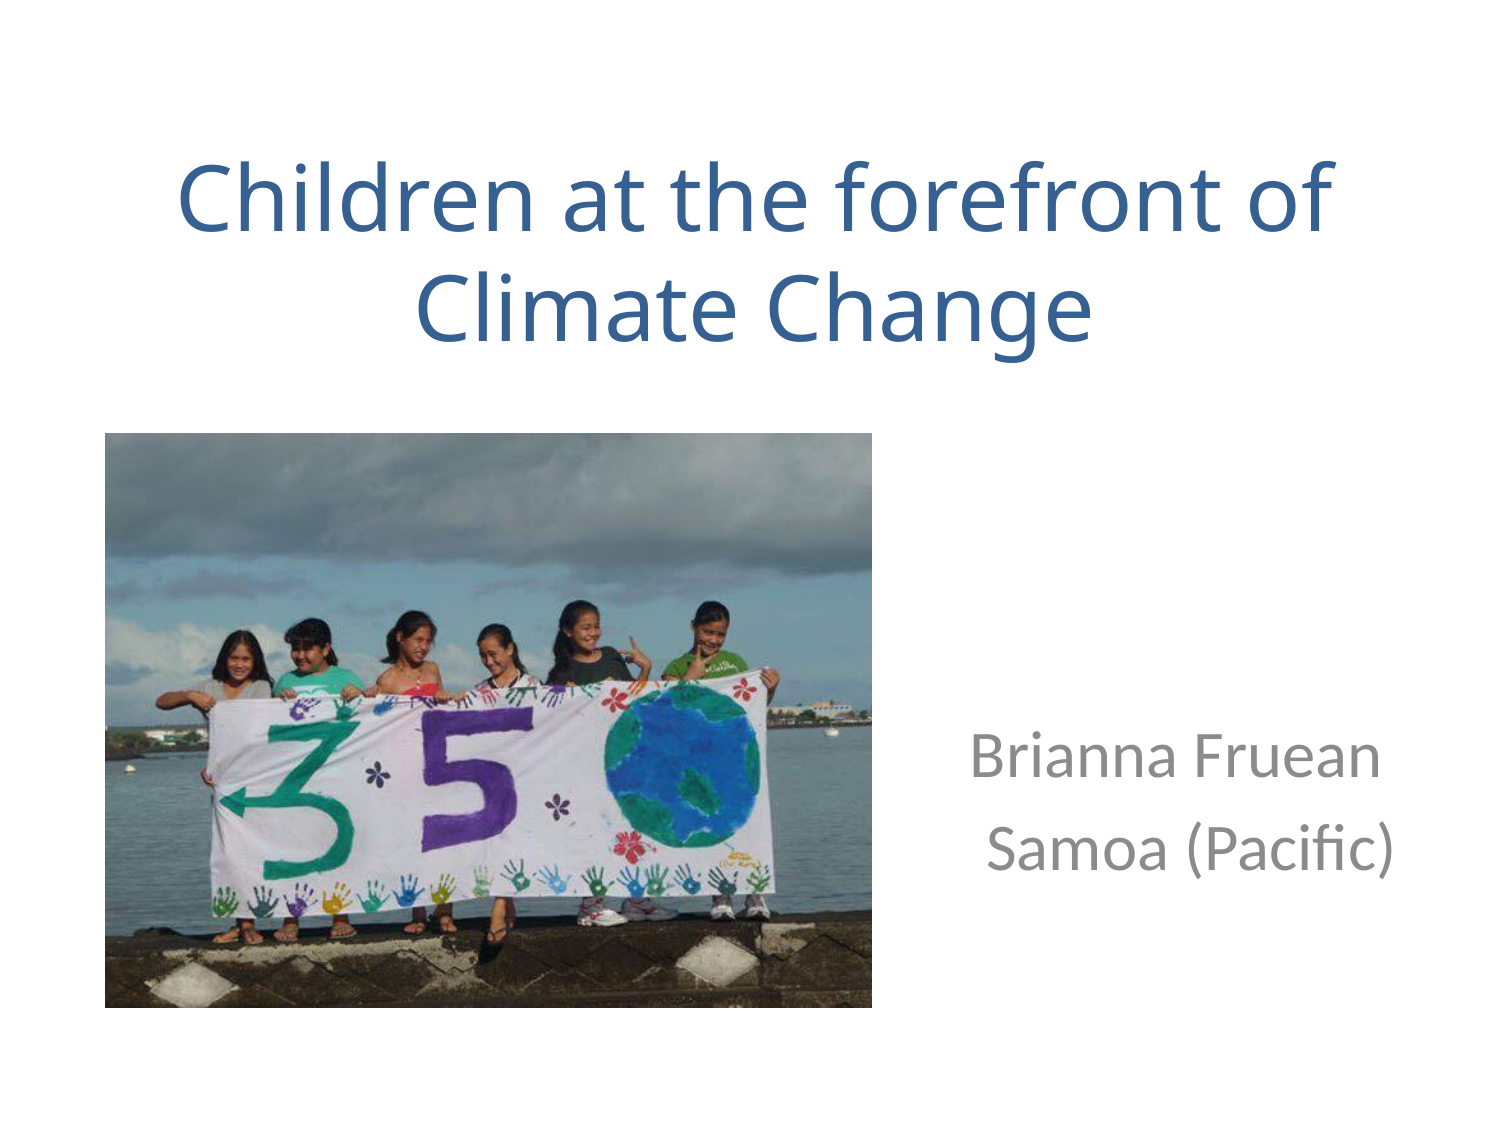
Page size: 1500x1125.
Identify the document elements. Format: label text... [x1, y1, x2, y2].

title Children at the forefront of Climate Change [117, 128, 1393, 370]
subtitle Brianna Fruean Samoa (Pacific) [925, 703, 1428, 968]
picture [105, 433, 872, 1008]
